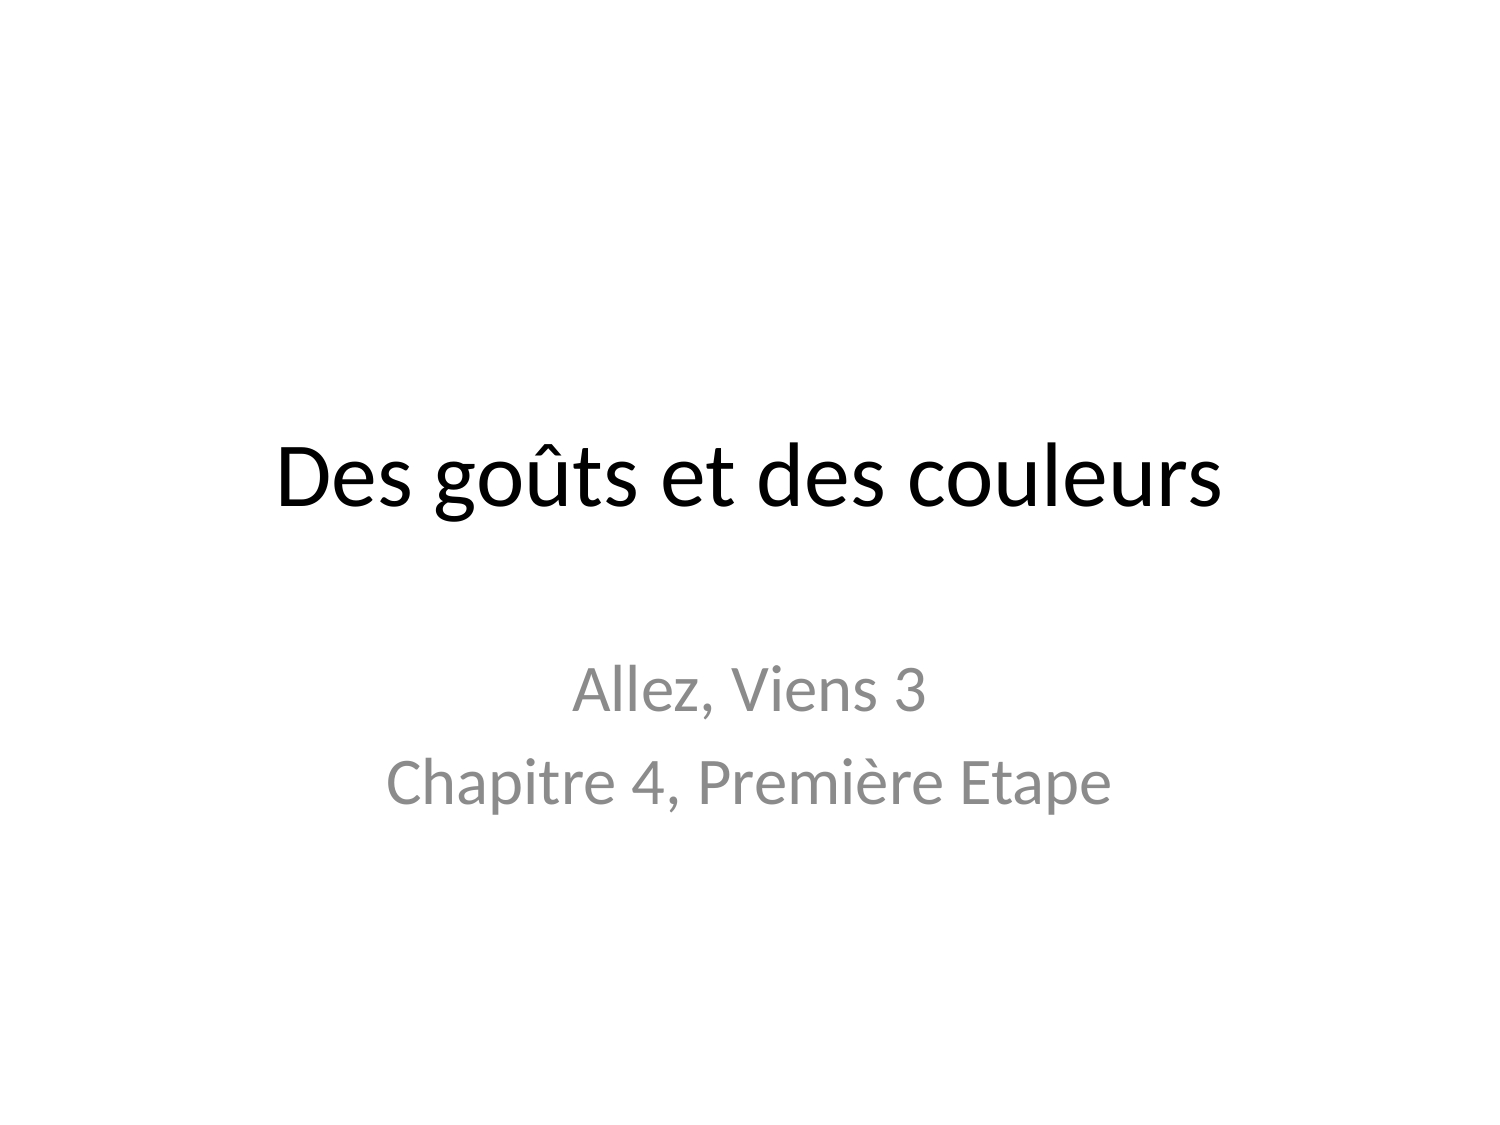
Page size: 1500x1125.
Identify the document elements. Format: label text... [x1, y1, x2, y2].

subtitle Allez, Viens 3 Chapitre 4, Première Etape [225, 637, 1275, 925]
title Des goûts et des couleurs [112, 349, 1388, 591]
